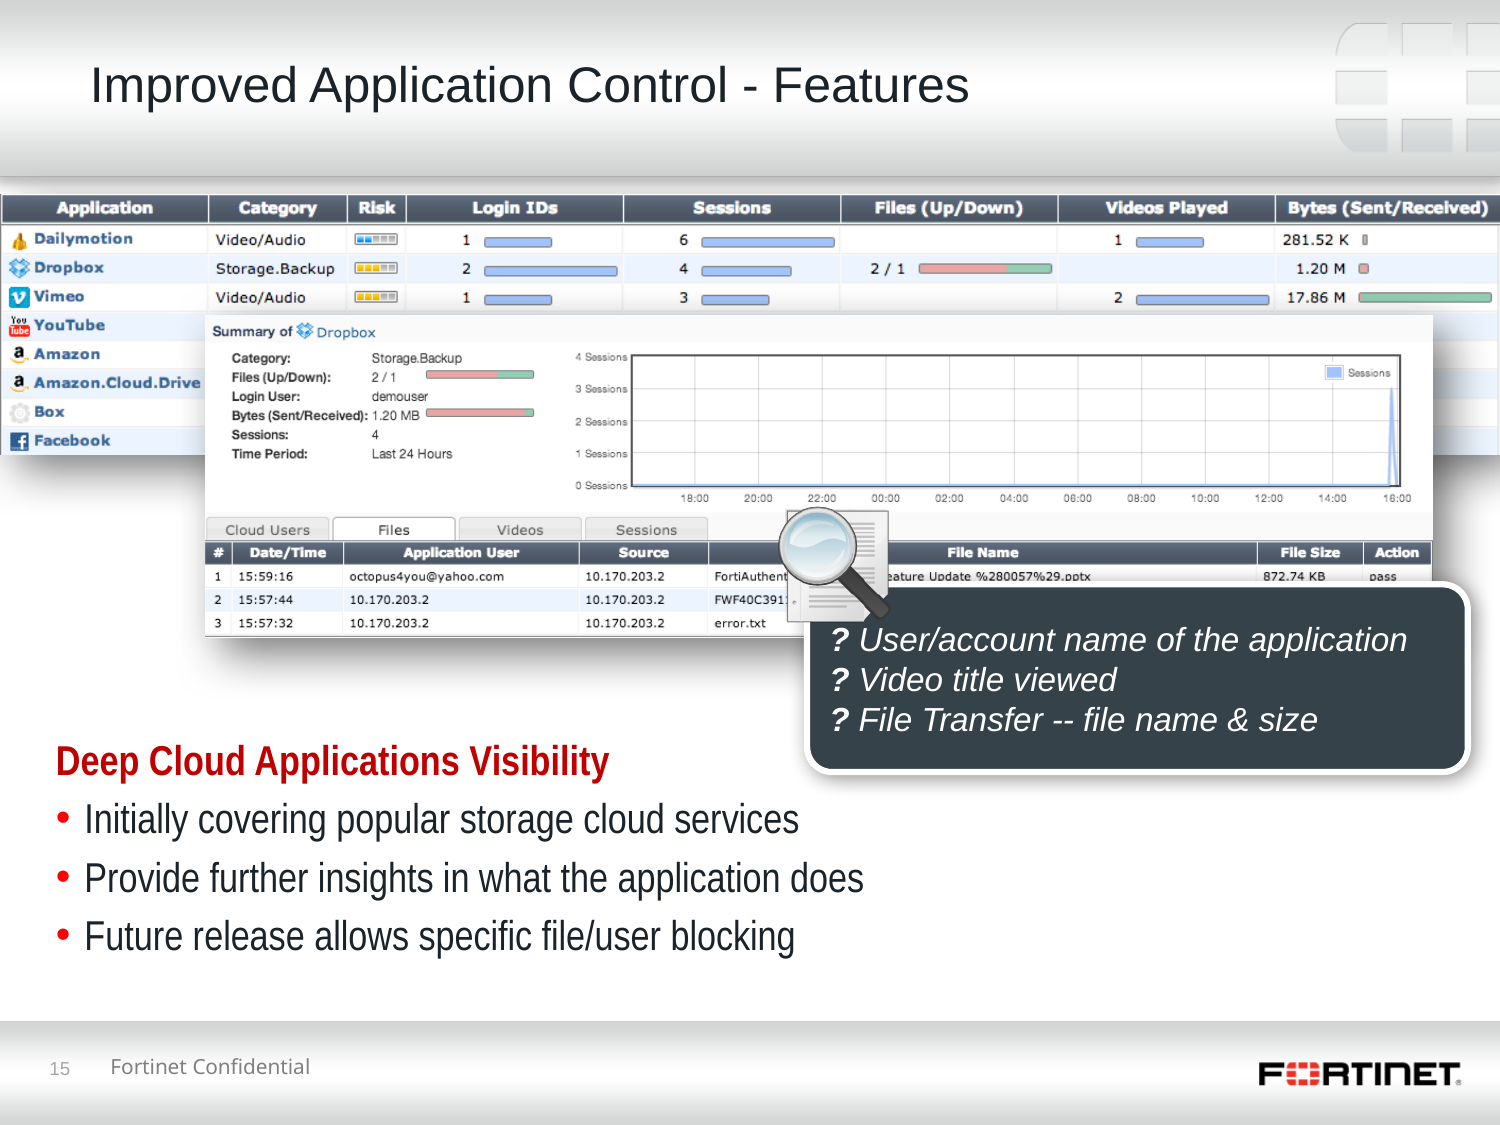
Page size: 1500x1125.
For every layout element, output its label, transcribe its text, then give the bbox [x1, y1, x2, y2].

title Improved Application Control - Features [75, 45, 1425, 138]
text_box ? User/account name of the application ? Video title viewed ? File Transfer -- file name & size [807, 584, 1468, 773]
list Deep Cloud Applications Visibility Initially covering popular storage cloud services Provide further insights in what the application does Future release allows specific file/user blocking [41, 726, 1479, 1001]
picture [0, 0, 1500, 1125]
